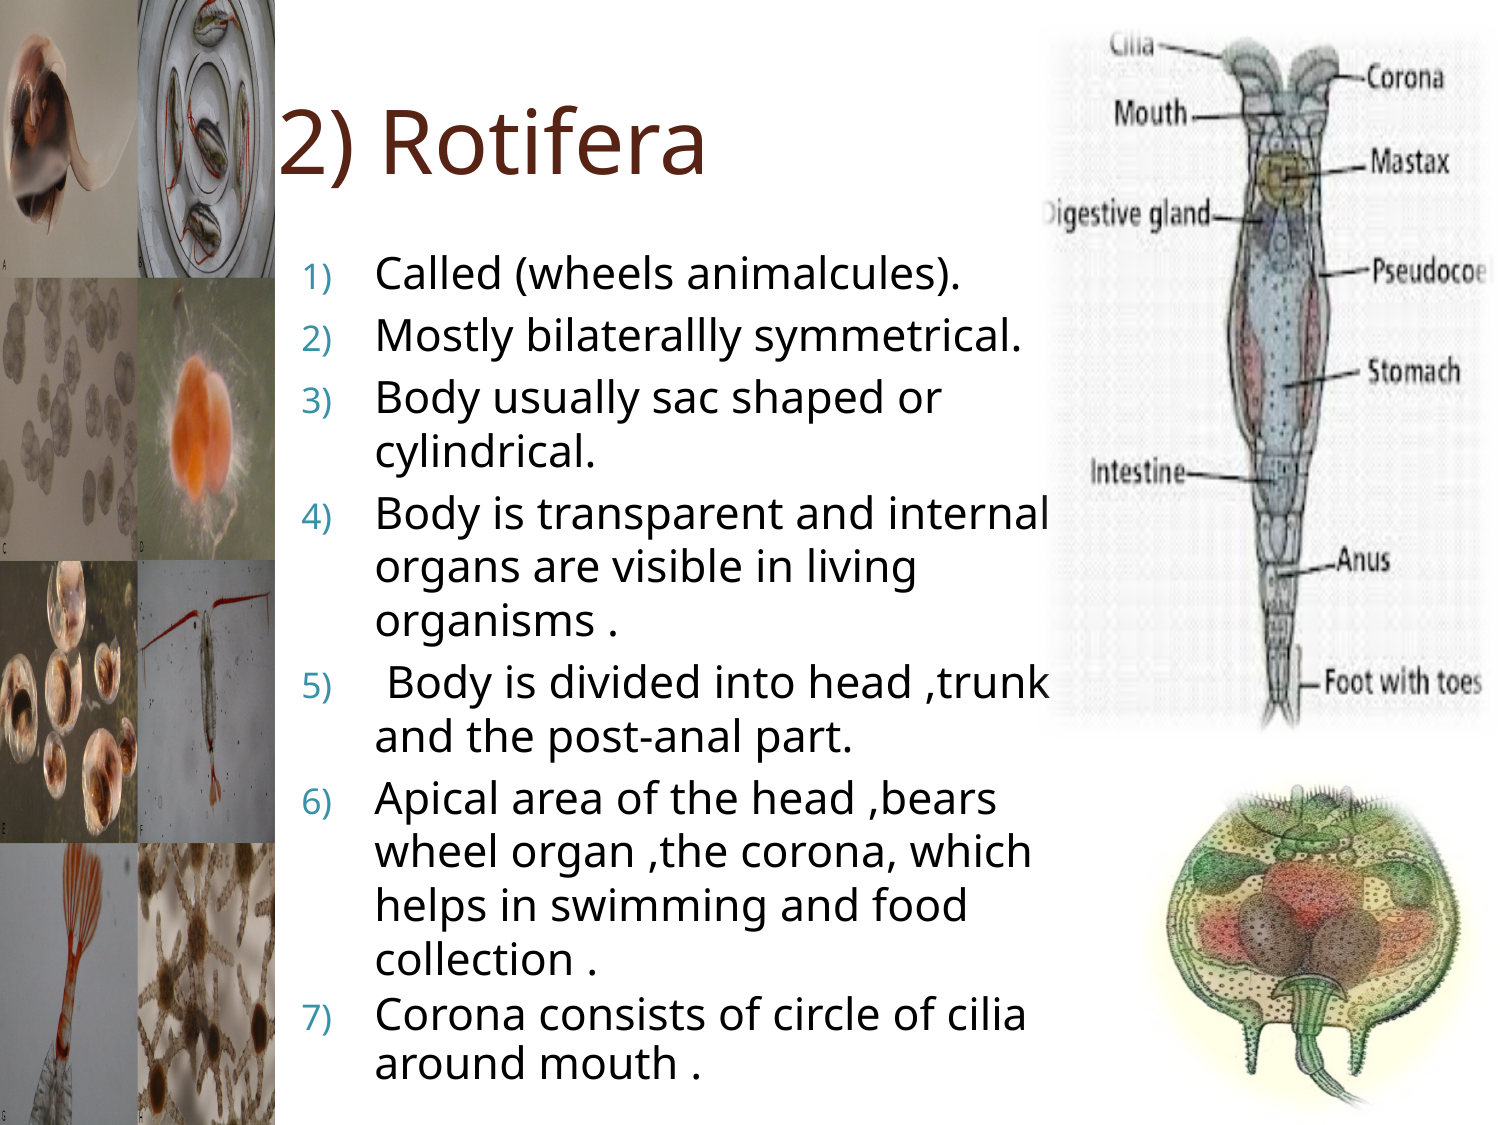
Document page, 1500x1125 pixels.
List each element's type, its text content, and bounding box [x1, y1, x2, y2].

list Called (wheels animalcules). Mostly bilaterallly symmetrical. Body usually sac shaped or cylindrical. Body is transparent and internal organs are visible in living organisms . Body is divided into head ,trunk and the post-anal part. Apical area of the head ,bears wheel organ ,the corona, which helps in swimming and food collection . Corona consists of circle of cilia around mouth . [283, 237, 1073, 1125]
picture [1037, 24, 1498, 738]
picture [1129, 765, 1493, 1125]
title 2) Rotifera [283, 45, 1030, 233]
picture [0, 0, 276, 1125]
